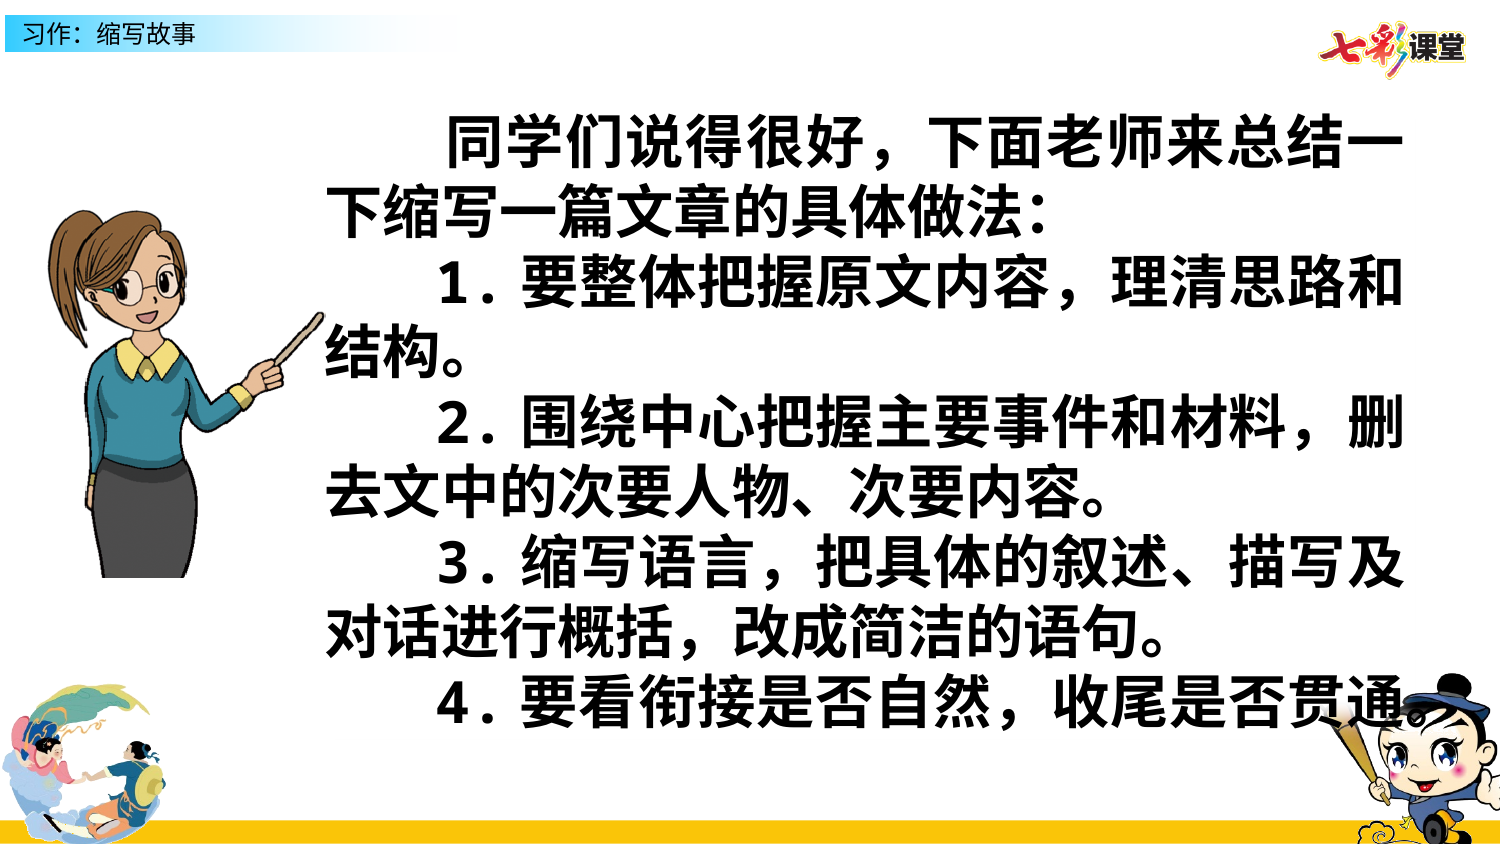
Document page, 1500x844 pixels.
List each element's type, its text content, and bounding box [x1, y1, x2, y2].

text_box 海力布急忙跑回家让乡亲们搬家。但乡亲们不明白住得好好的，为什么要搬家，于是都不肯搬走。一位老人恳切要求海力布向大家说明原因。 [344, 130, 1387, 711]
picture [0, 667, 187, 844]
picture [1316, 668, 1500, 844]
text_box 同学们说得很好，下面老师来总结一下缩写一篇文章的具体做法： 1.要整体把握原文内容，理清思路和结构。 2.围绕中心把握主要事件和材料，删去文中的次要人物、次要内容。 3.缩写语言，把具体的叙述、描写及对话进行概括，改成简洁的语句。 4.要看衔接是否自然，收尾是否贯通。 [349, 135, 1383, 707]
picture [1316, 20, 1468, 80]
picture [46, 208, 326, 579]
